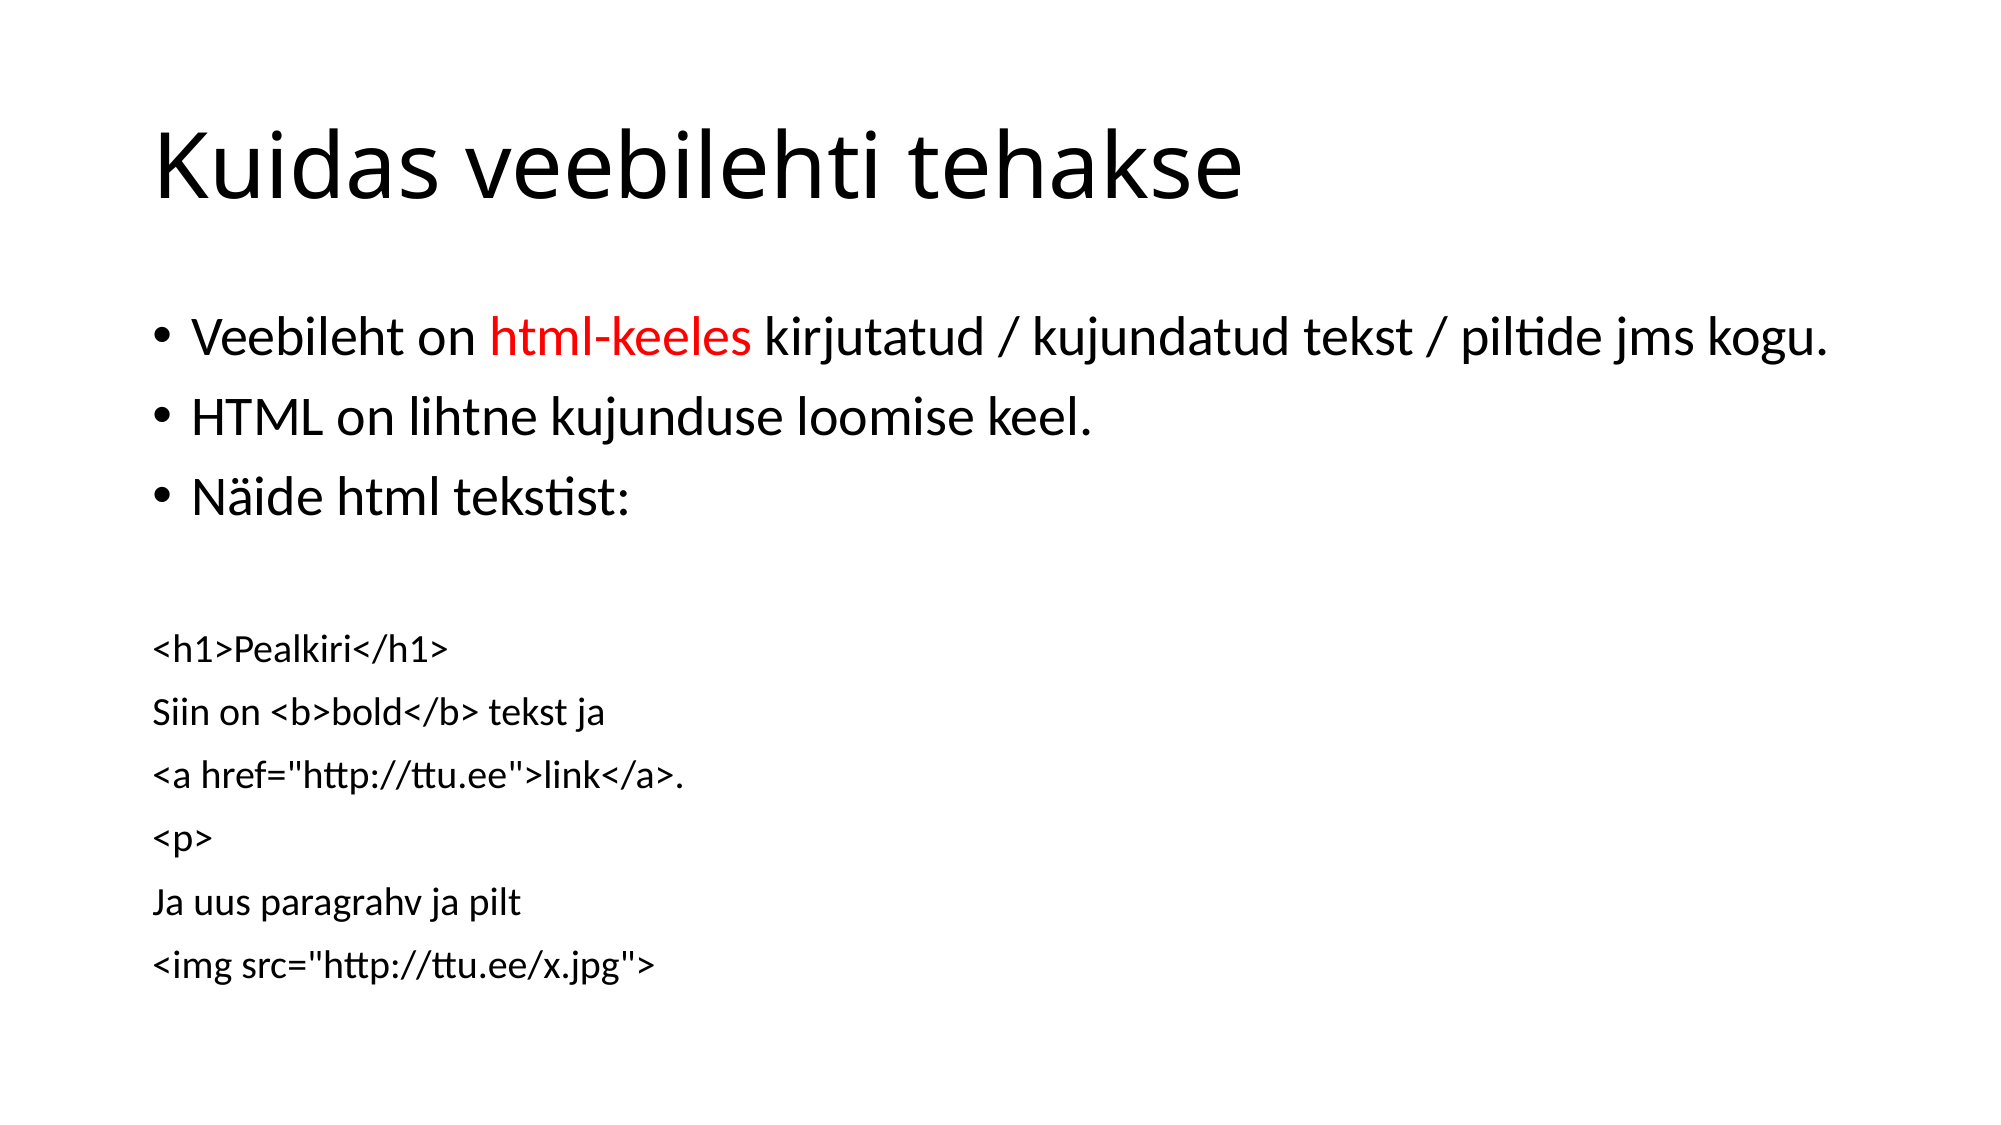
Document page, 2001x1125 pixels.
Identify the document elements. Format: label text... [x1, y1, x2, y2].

list Veebileht on html-keeles kirjutatud / kujundatud tekst / piltide jms kogu. HTML on lihtne kujunduse loomise keel. Näide html tekstist: <h1>Pealkiri</h1> Siin on <b>bold</b> tekst ja <a href="http://ttu.ee">link</a>. <p> Ja uus paragrahv ja pilt <img src="http://ttu.ee/x.jpg"> [137, 299, 1863, 1014]
title Kuidas veebilehti tehakse [137, 59, 1863, 278]
